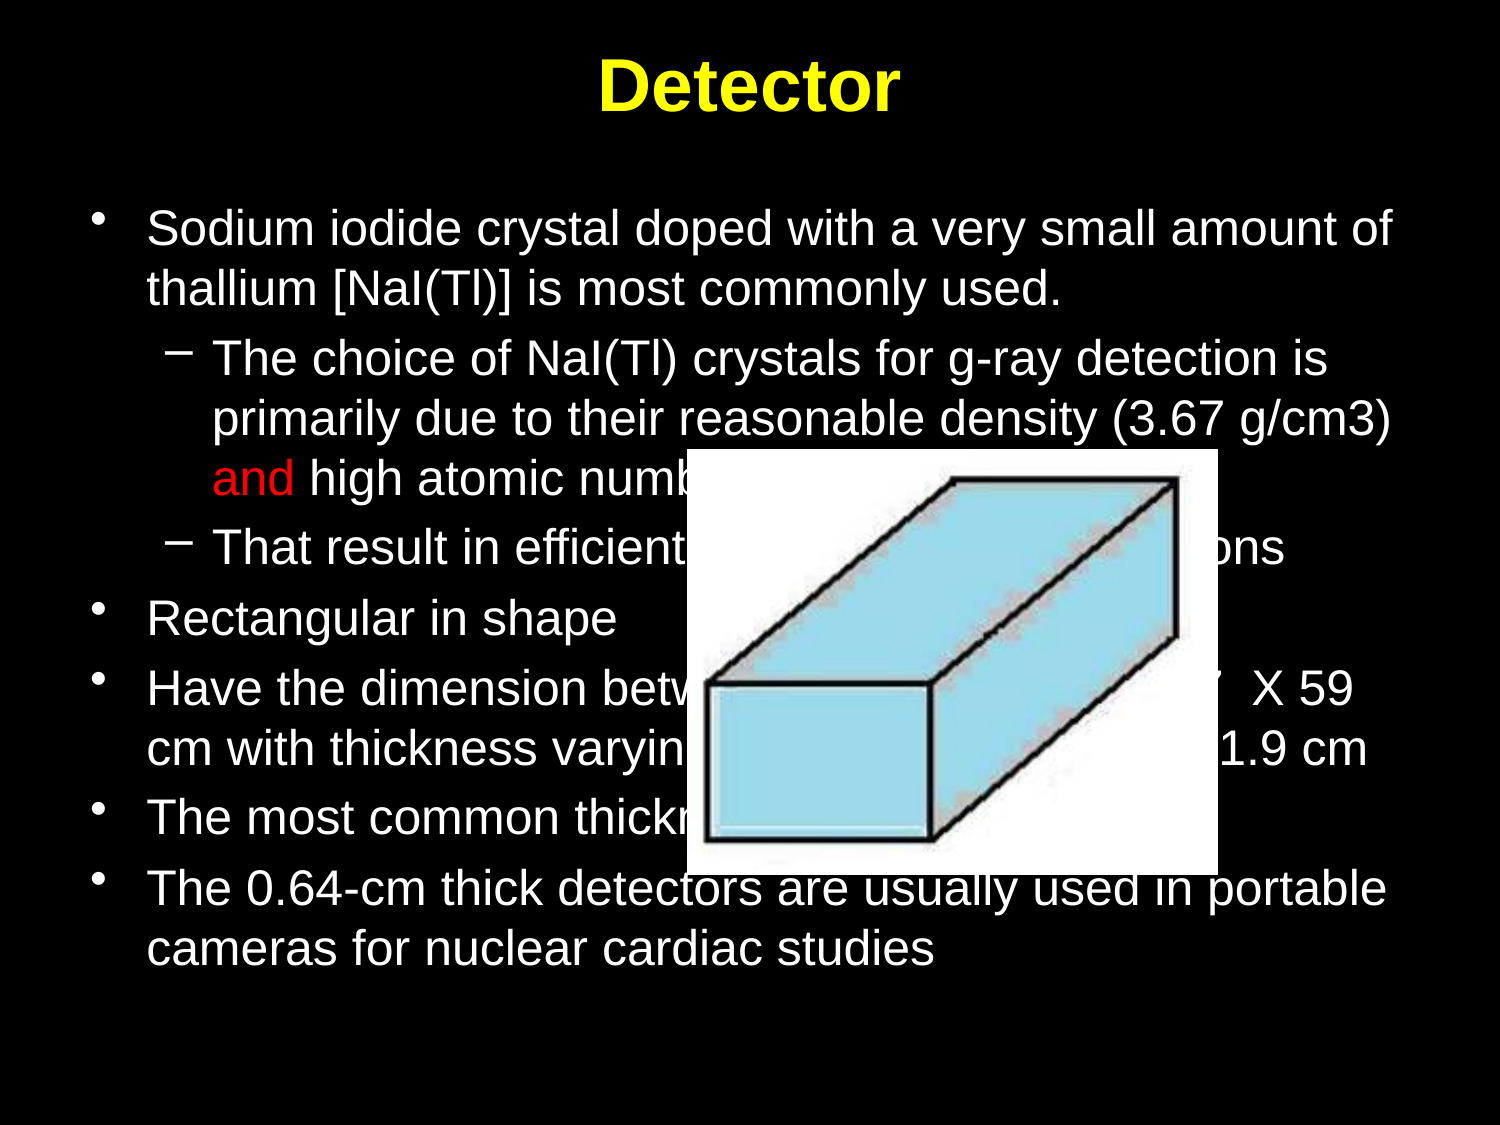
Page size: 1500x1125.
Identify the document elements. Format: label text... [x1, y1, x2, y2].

title Detector [74, 0, 1426, 176]
list Sodium iodide crystal doped with a very small amount of thallium [NaI(Tl)] is most commonly used. The choice of NaI(Tl) crystals for g-ray detection is primarily due to their reasonable density (3.67 g/cm3) and high atomic number of iodine (Z = 53) That result in efficient production of light photons Rectangular in shape Have the dimension between 33 X 43 cm and 37 X 59 cm with thickness varying between 0.64 cm and 1.9 cm The most common thickness is 0.95 cm The 0.64-cm thick detectors are usually used in portable cameras for nuclear cardiac studies [74, 187, 1426, 1026]
picture [687, 449, 1218, 876]
